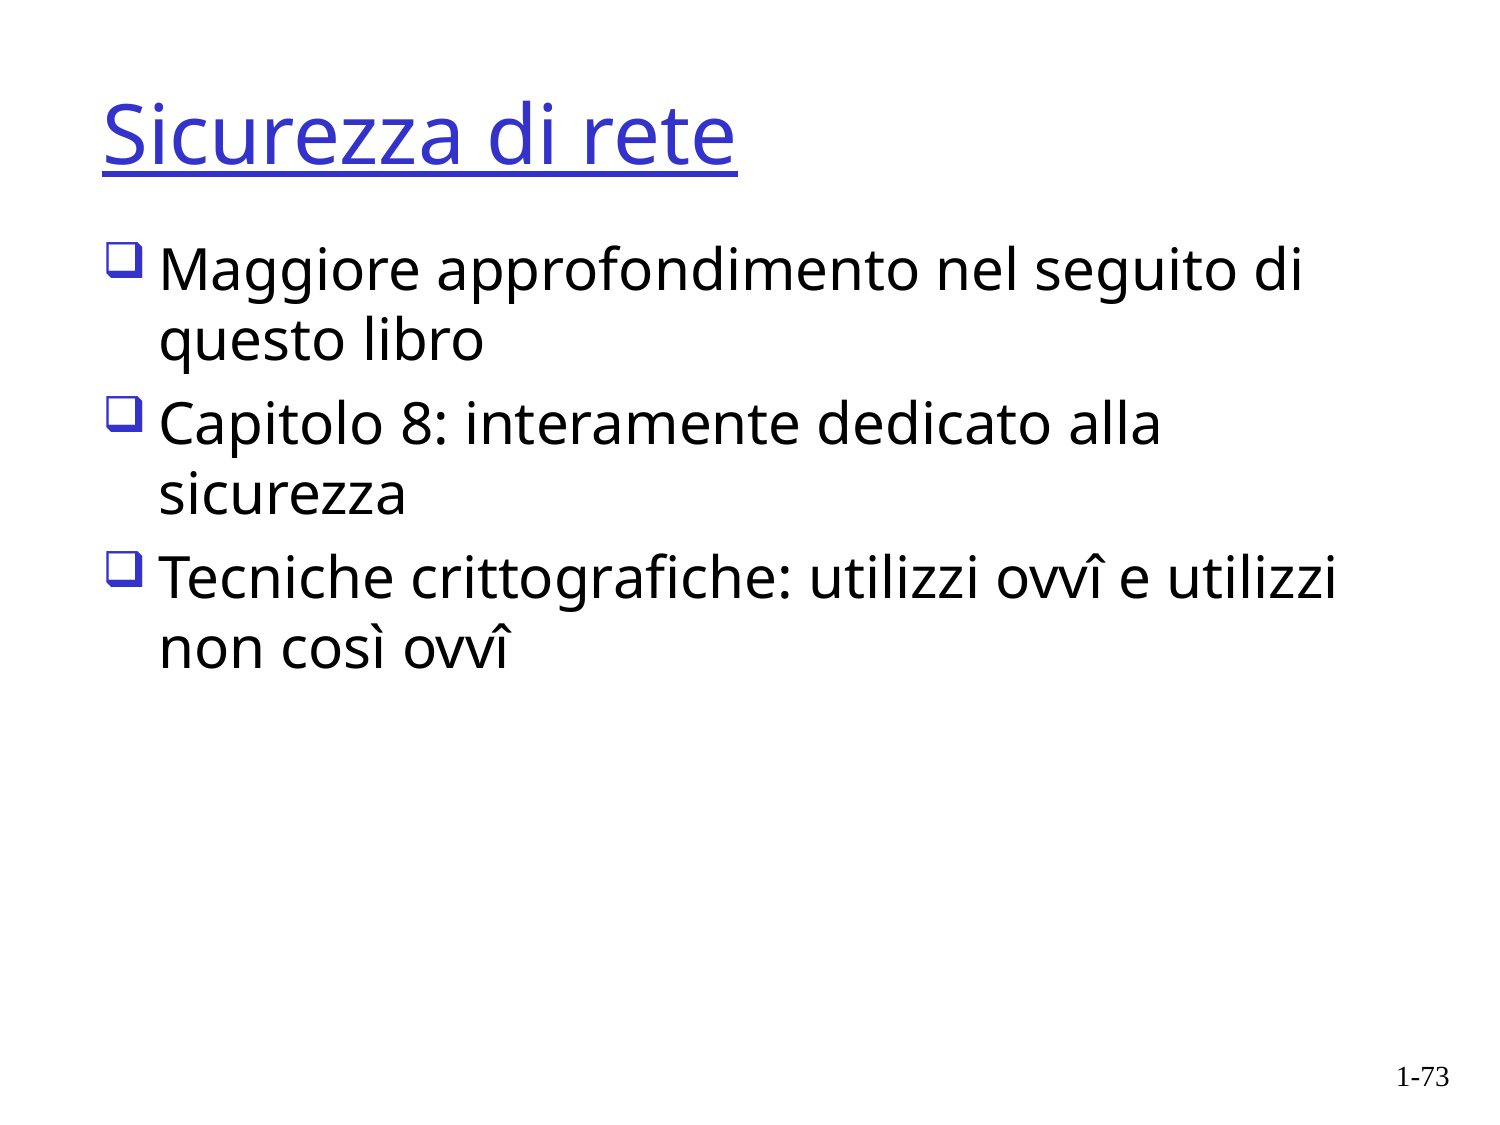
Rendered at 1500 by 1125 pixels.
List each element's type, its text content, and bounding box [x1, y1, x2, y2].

slide_number 1-73 [1362, 1049, 1465, 1125]
text_box Maggiore approfondimento nel seguito di questo libro Capitolo 8: interamente dedicato alla sicurezza Tecniche crittografiche: utilizzi ovvî e utilizzi non così ovvî [87, 223, 1363, 1064]
text_box Sicurezza di rete [87, 37, 1363, 223]
